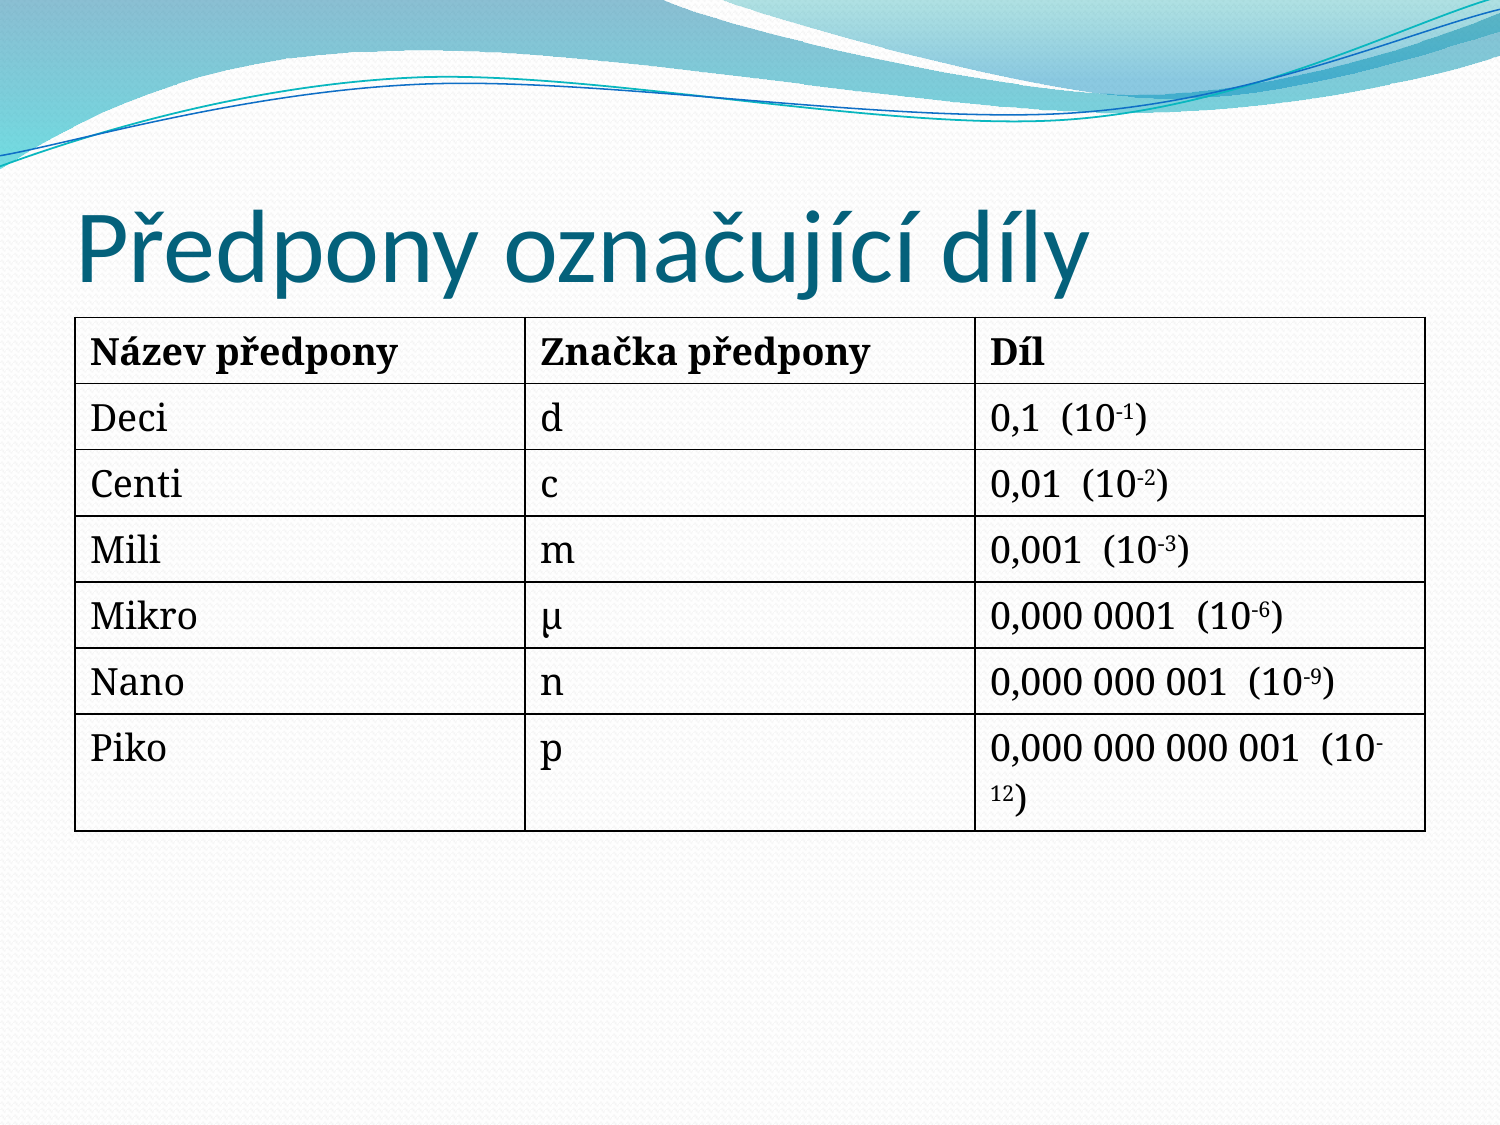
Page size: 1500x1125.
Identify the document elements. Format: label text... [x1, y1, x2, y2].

table_cell 0,001 (10-3) [976, 517, 1424, 581]
table_cell 0,1 (10-1) [976, 384, 1424, 449]
table_cell Piko [76, 715, 524, 830]
table_cell 0,000 000 001 (10-9) [976, 649, 1424, 713]
table_cell d [526, 384, 974, 449]
table_cell Mili [76, 517, 524, 581]
table_cell c [526, 450, 974, 515]
title Předpony označující díly [75, 115, 1425, 303]
table_cell 0,01 (10-2) [976, 450, 1424, 515]
table_cell 0,000 000 000 001 (10-12) [976, 715, 1424, 830]
table_cell 0,000 0001 (10-6) [976, 583, 1424, 647]
table_cell p [526, 715, 974, 830]
table_header Značka předpony [526, 318, 974, 383]
table_cell m [526, 517, 974, 581]
table_cell n [526, 649, 974, 713]
table_header Název předpony [76, 318, 524, 383]
table_cell Deci [76, 384, 524, 449]
table_header Díl [976, 318, 1424, 383]
table_cell Centi [76, 450, 524, 515]
table_cell μ [526, 583, 974, 647]
table_cell Mikro [76, 583, 524, 647]
table_cell Nano [76, 649, 524, 713]
